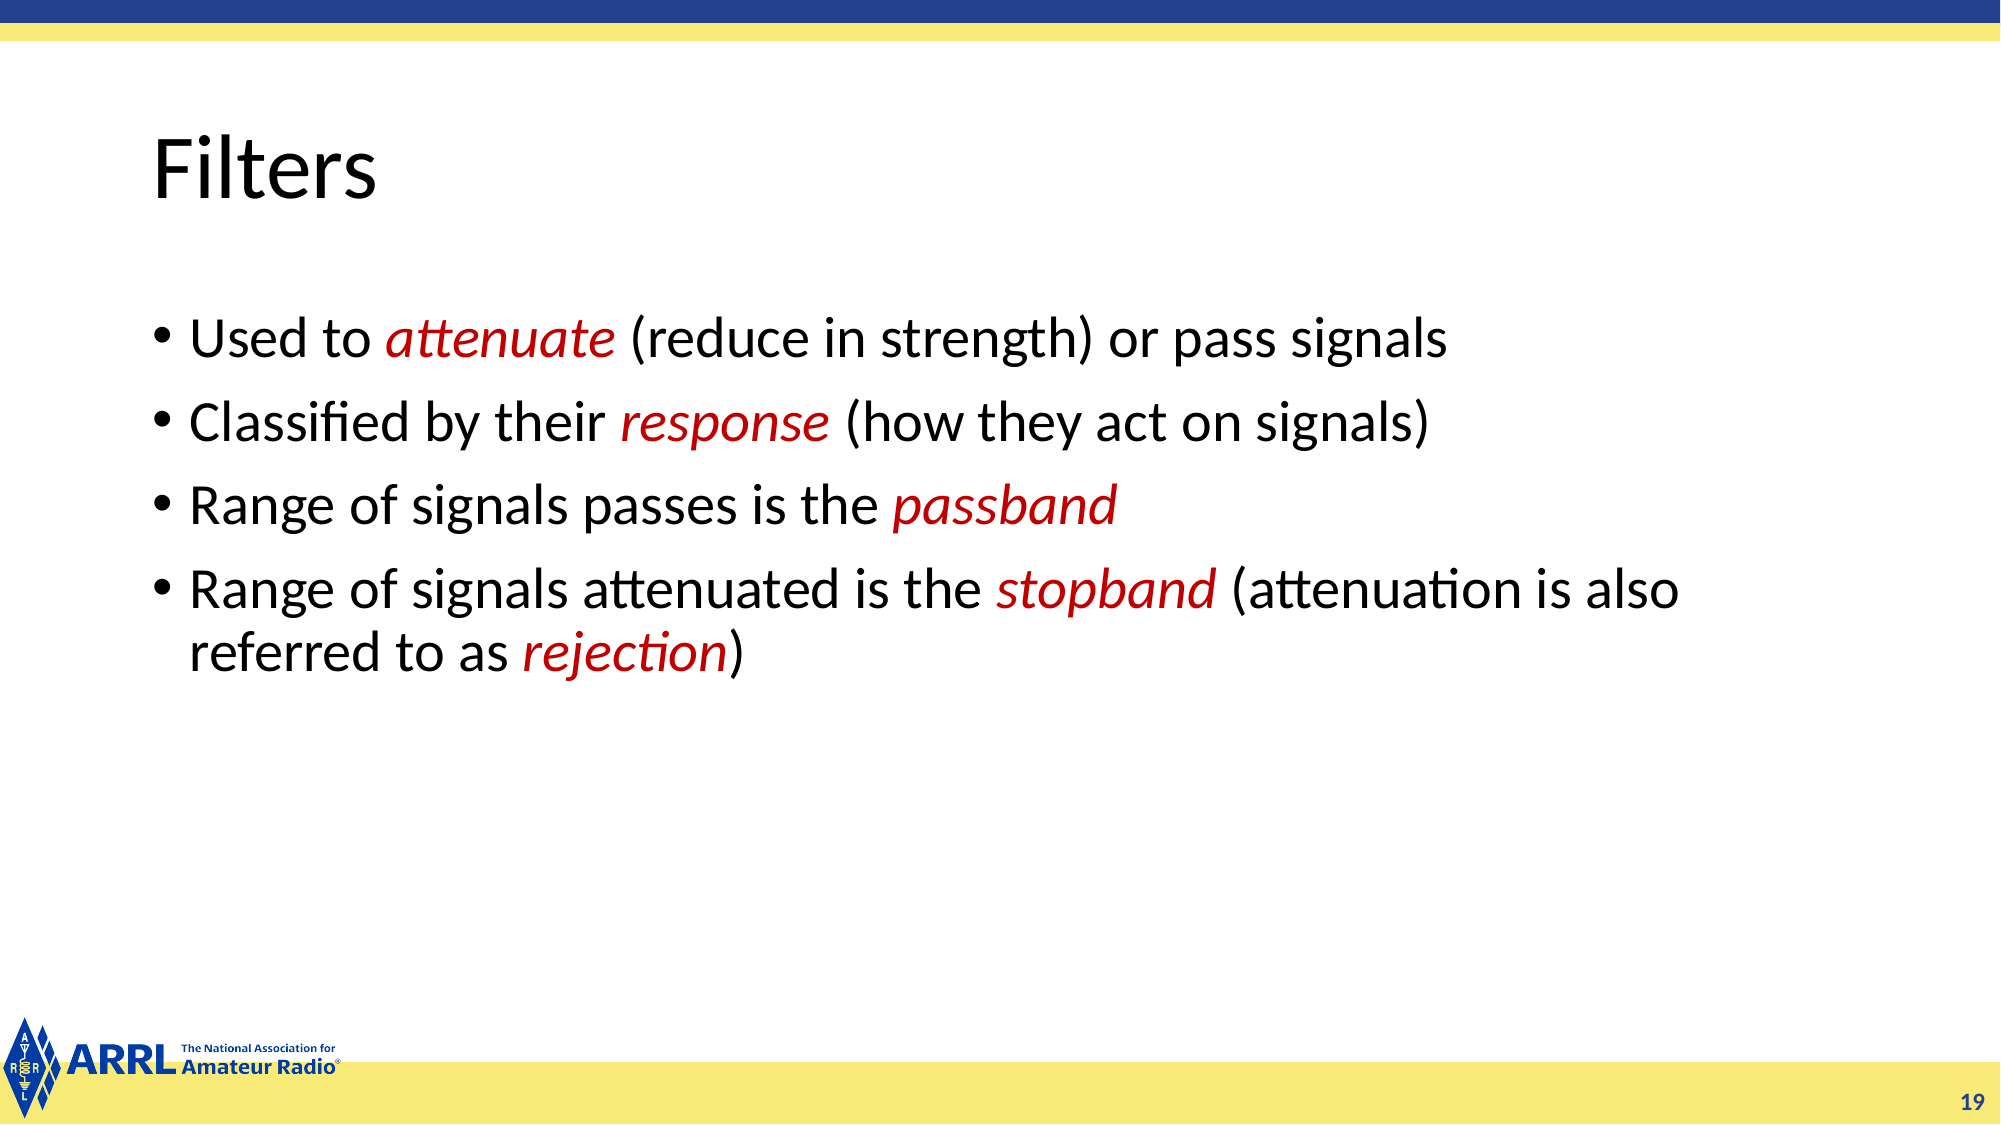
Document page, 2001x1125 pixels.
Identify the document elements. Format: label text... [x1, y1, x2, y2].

picture [1, 1015, 342, 1121]
title Filters [137, 59, 1863, 278]
list Used to attenuate (reduce in strength) or pass signals Classified by their response (how they act on signals) Range of signals passes is the passband Range of signals attenuated is the stopband (attenuation is also referred to as rejection) [137, 299, 1863, 1014]
